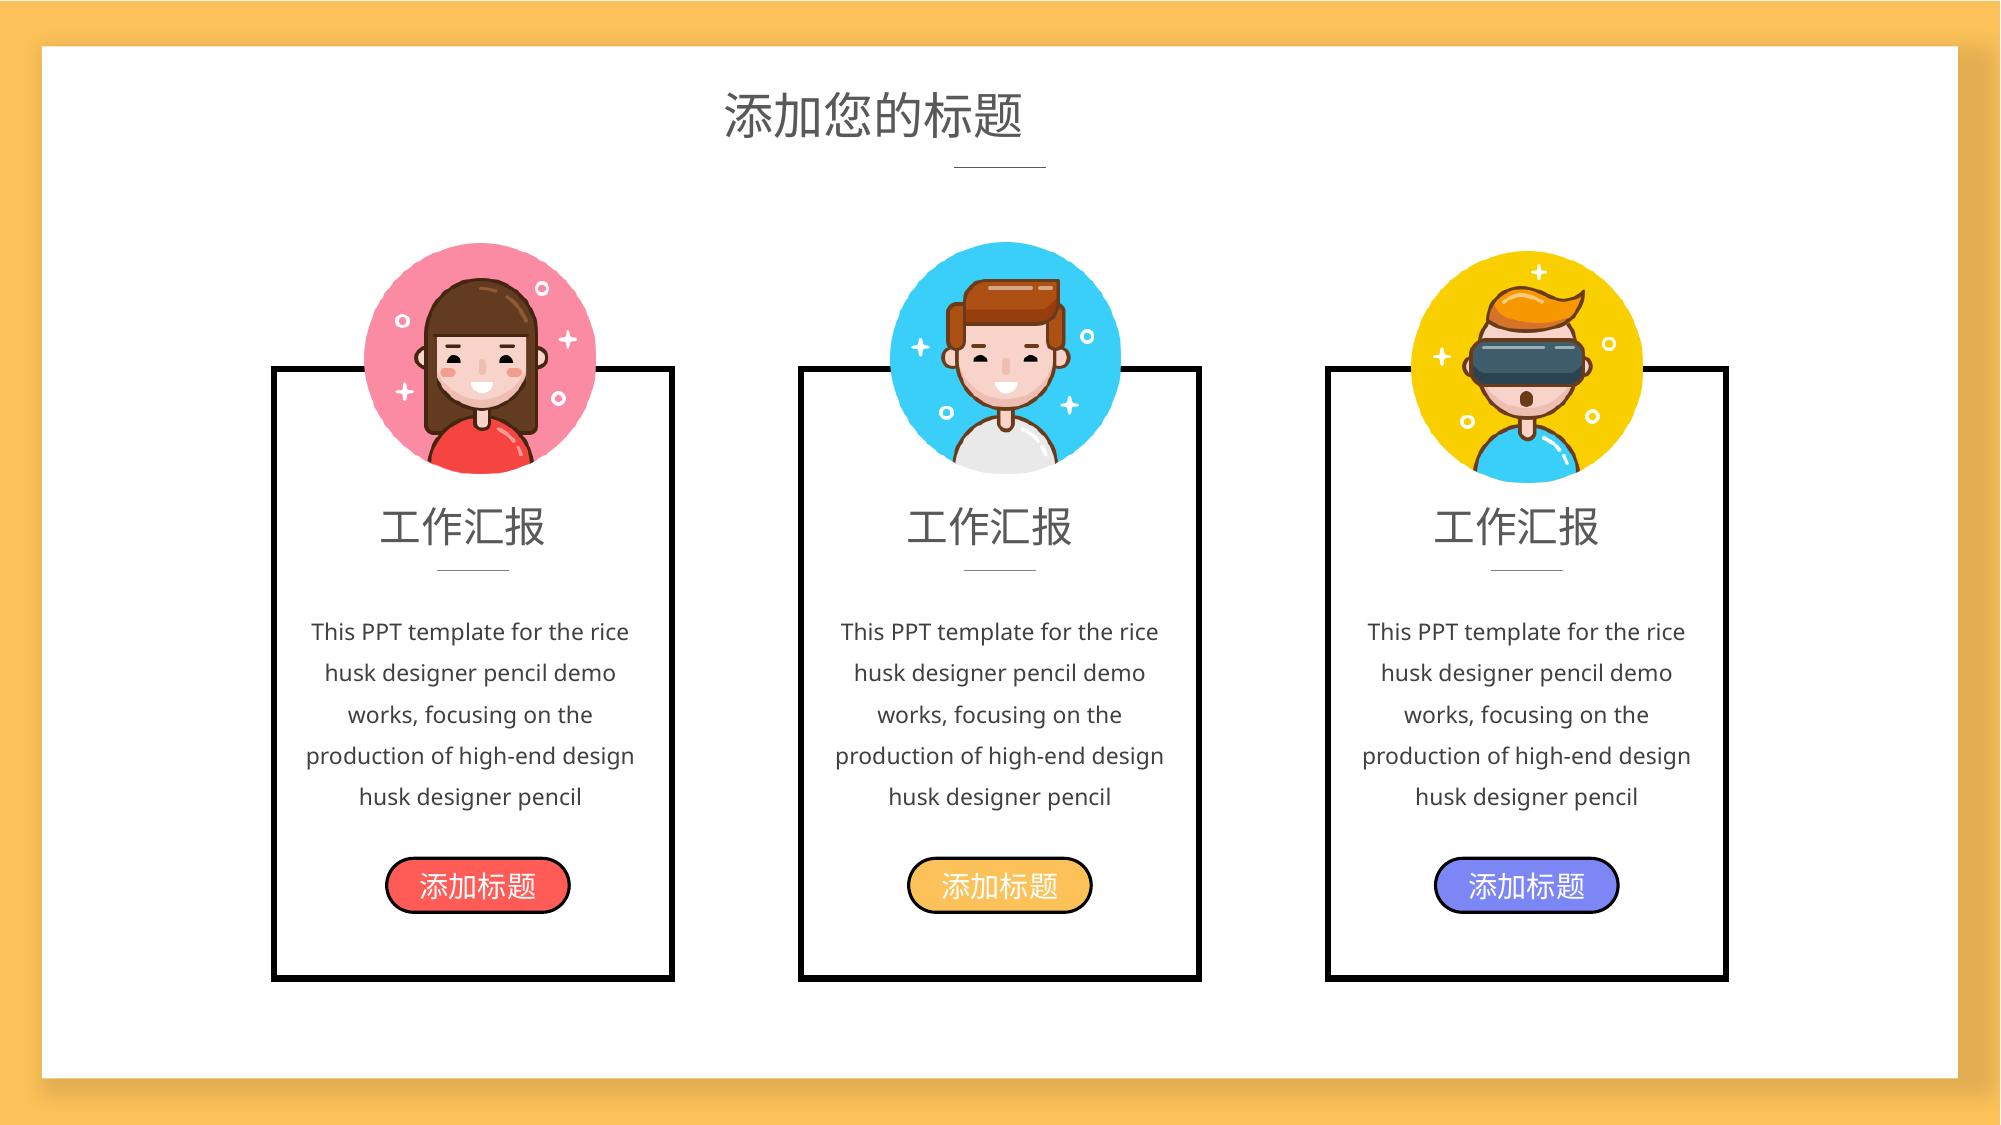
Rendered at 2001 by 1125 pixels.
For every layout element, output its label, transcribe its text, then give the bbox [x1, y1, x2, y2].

picture [1411, 251, 1643, 483]
picture [890, 242, 1121, 474]
text_box 工作汇报 [364, 492, 582, 558]
text_box This PPT template for the rice husk designer pencil demo works, focusing on the production of high-end design husk designer pencil [287, 596, 654, 818]
text_box 工作汇报 [891, 492, 1109, 558]
text_box [1327, 368, 1727, 980]
text_box 添加您的标题 [708, 77, 1292, 153]
text_box This PPT template for the rice husk designer pencil demo works, focusing on the production of high-end design husk designer pencil [1343, 596, 1710, 818]
text_box 添加标题 [907, 857, 1093, 914]
text_box 工作汇报 [1418, 492, 1636, 558]
text_box This PPT template for the rice husk designer pencil demo works, focusing on the production of high-end design husk designer pencil [816, 596, 1183, 818]
text_box [273, 368, 673, 980]
text_box 添加标题 [385, 857, 571, 914]
text_box [800, 368, 1200, 980]
text_box 添加标题 [1434, 857, 1620, 914]
picture [364, 242, 596, 474]
